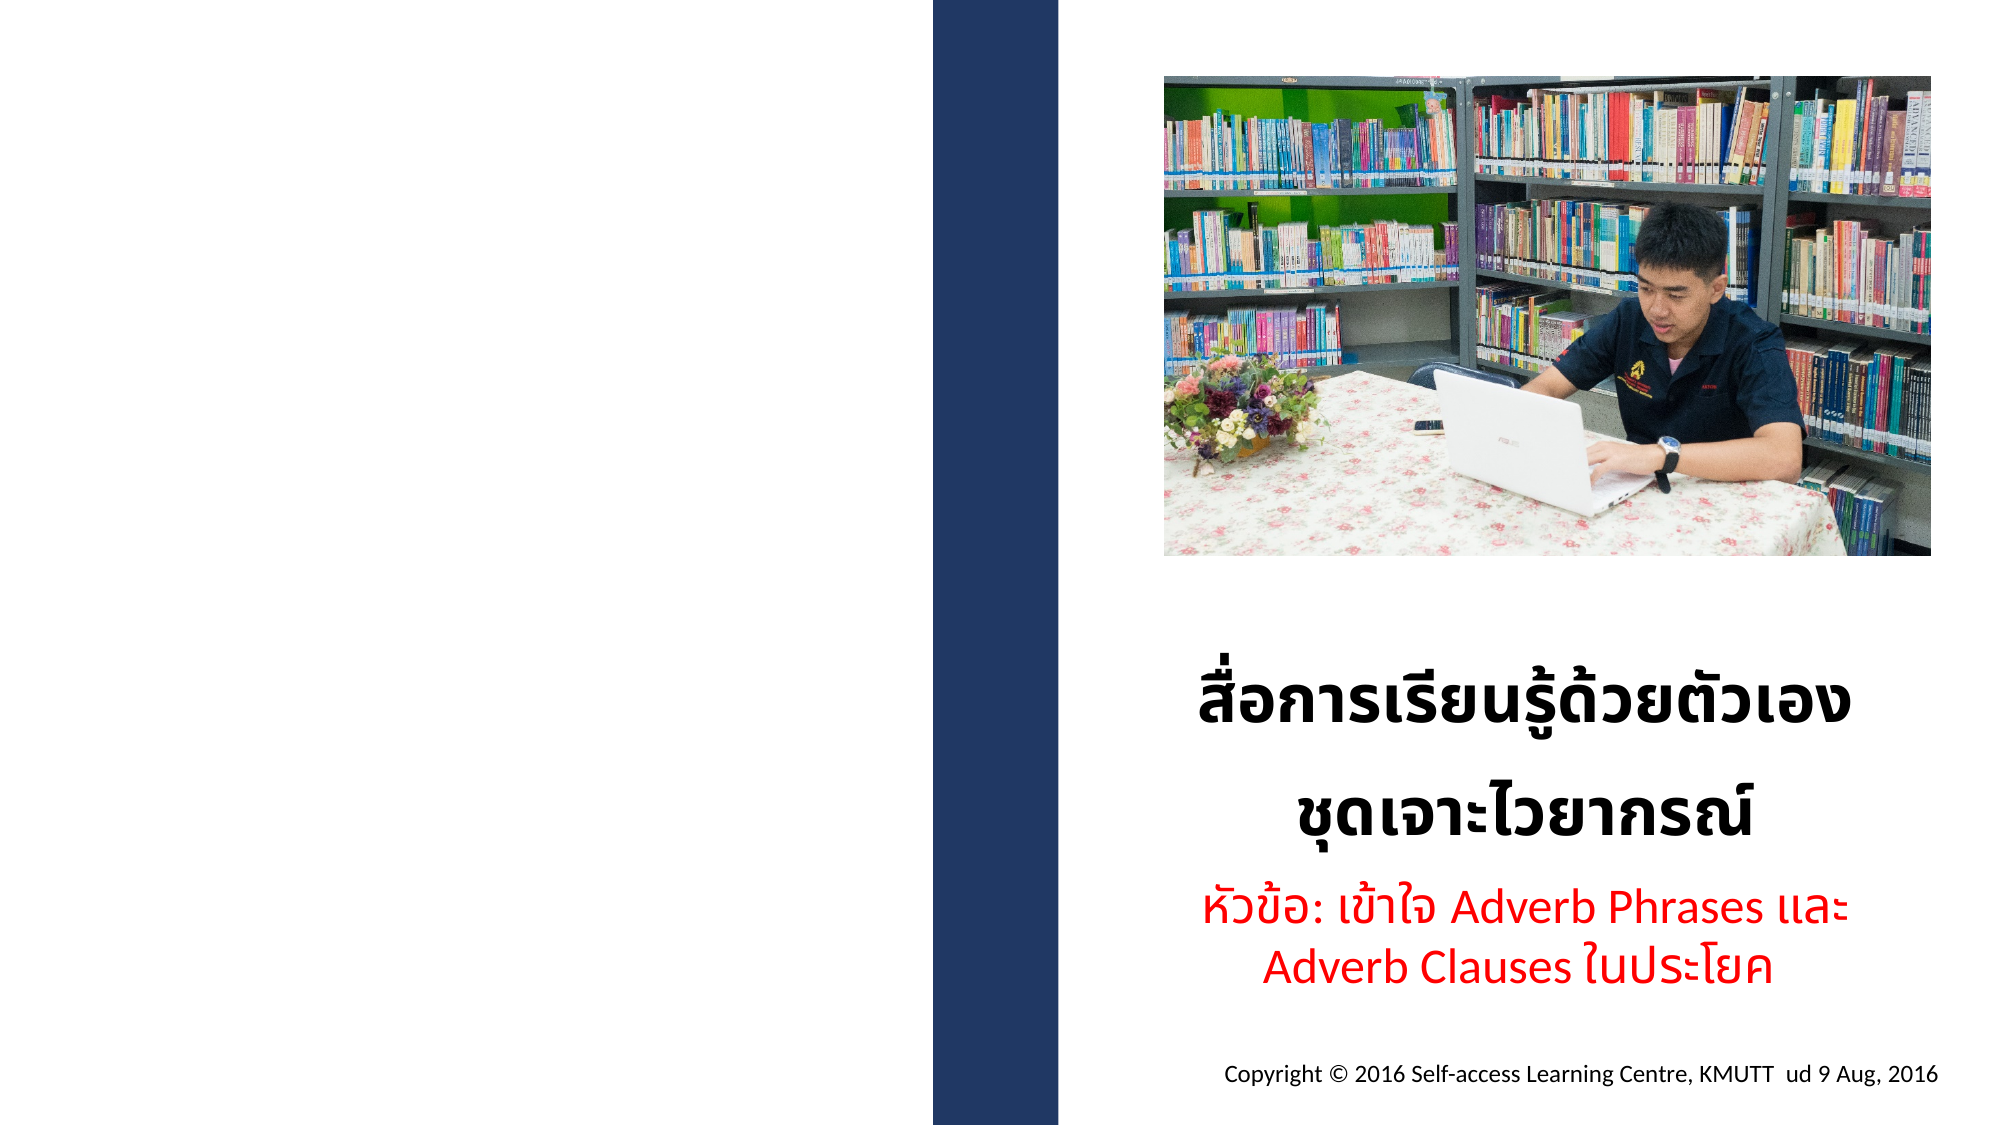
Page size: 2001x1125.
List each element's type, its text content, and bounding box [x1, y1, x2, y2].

text_box สื่อการเรียนรู้ด้วยตัวเอง ชุดเจาะไวยากรณ์ หัวข้อ: เข้าใจ Adverb Phrases และ Adverb Clauses ในประโยค [1161, 647, 1890, 1003]
text_box [932, 0, 1059, 1125]
picture [1164, 76, 1931, 556]
text_box Copyright © 2016 Self-access Learning Centre, KMUTT ud 9 Aug, 2016 [1207, 1049, 2000, 1096]
